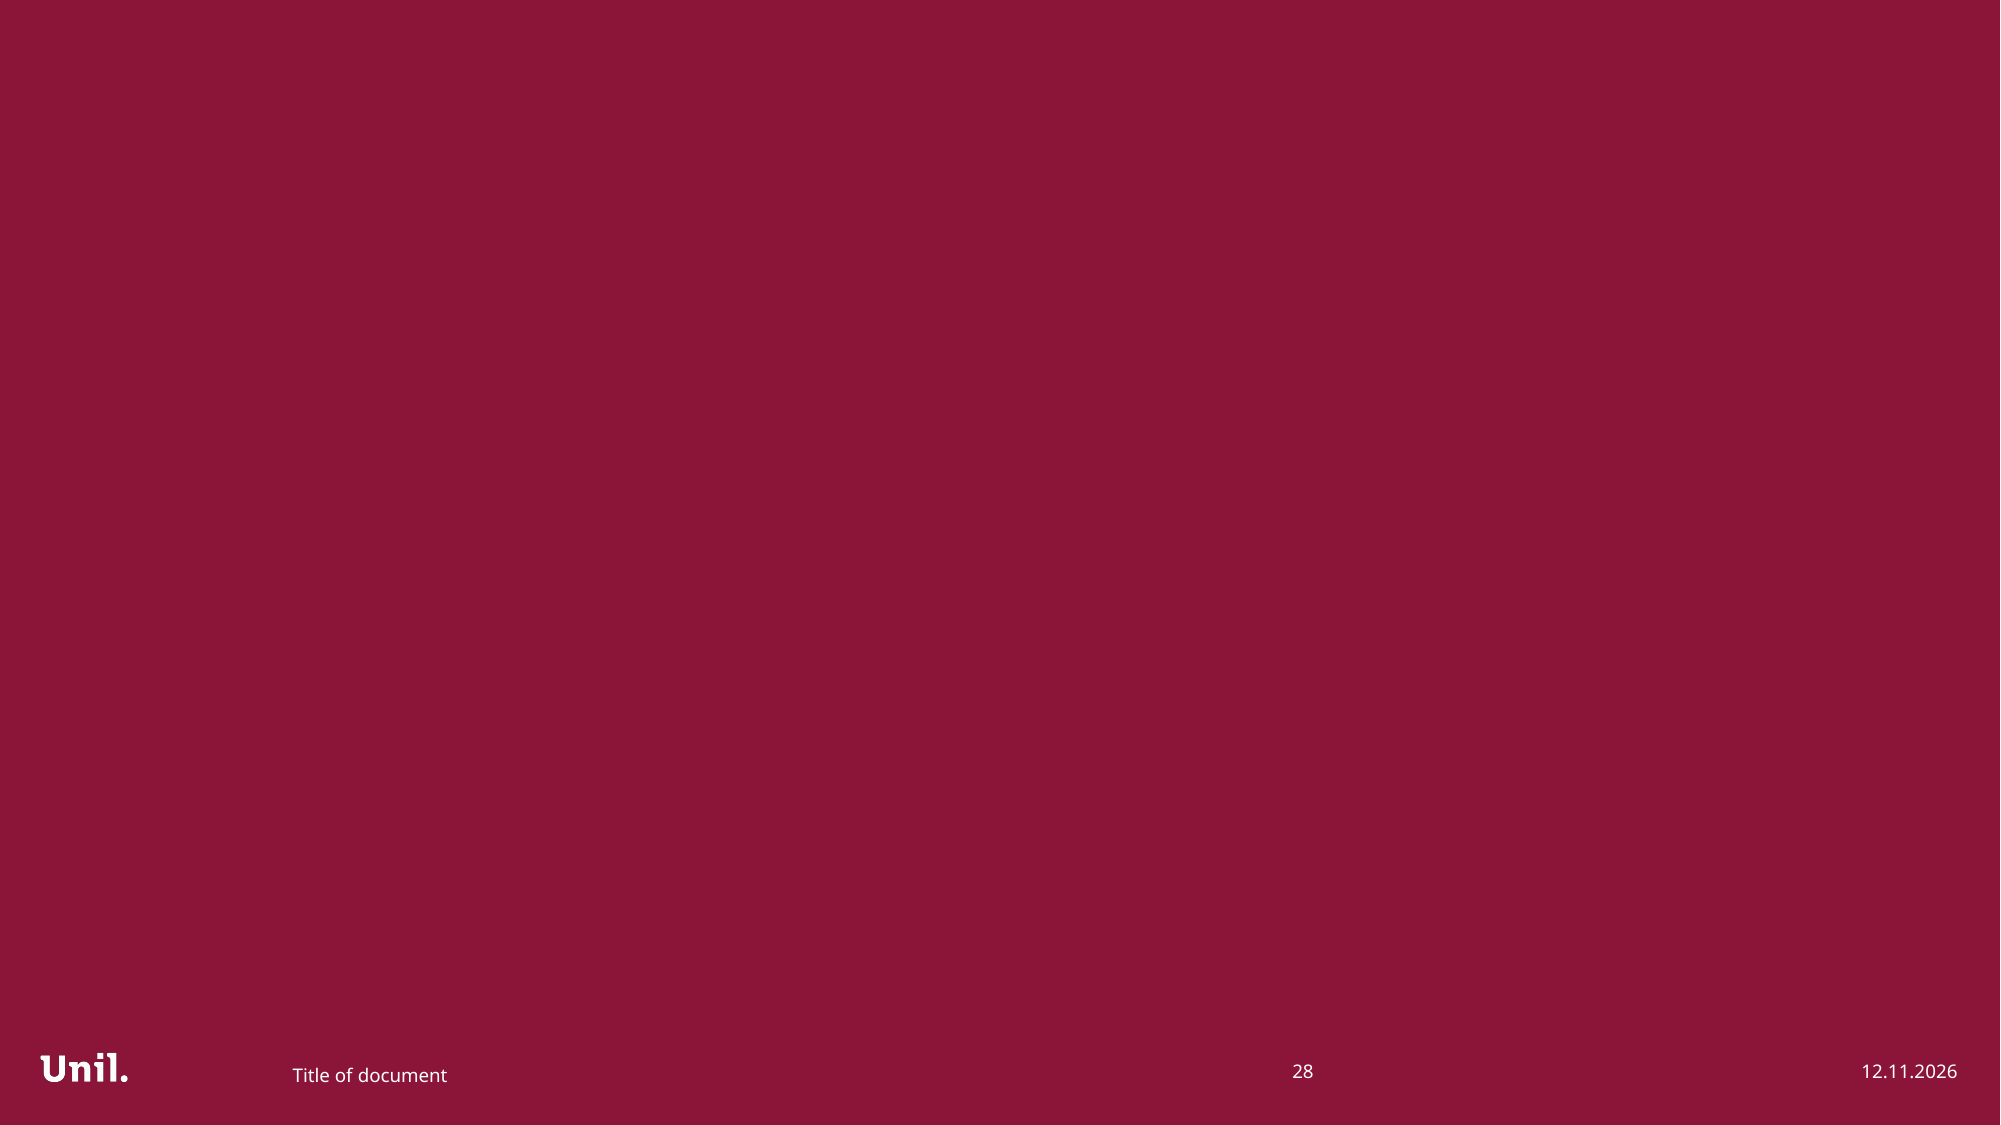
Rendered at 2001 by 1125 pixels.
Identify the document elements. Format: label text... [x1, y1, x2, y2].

footer Title of document [292, 1011, 1048, 1087]
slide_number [1789, 1026, 1958, 1086]
picture [27, 1042, 141, 1095]
slide_number 28 [1250, 1037, 1355, 1086]
